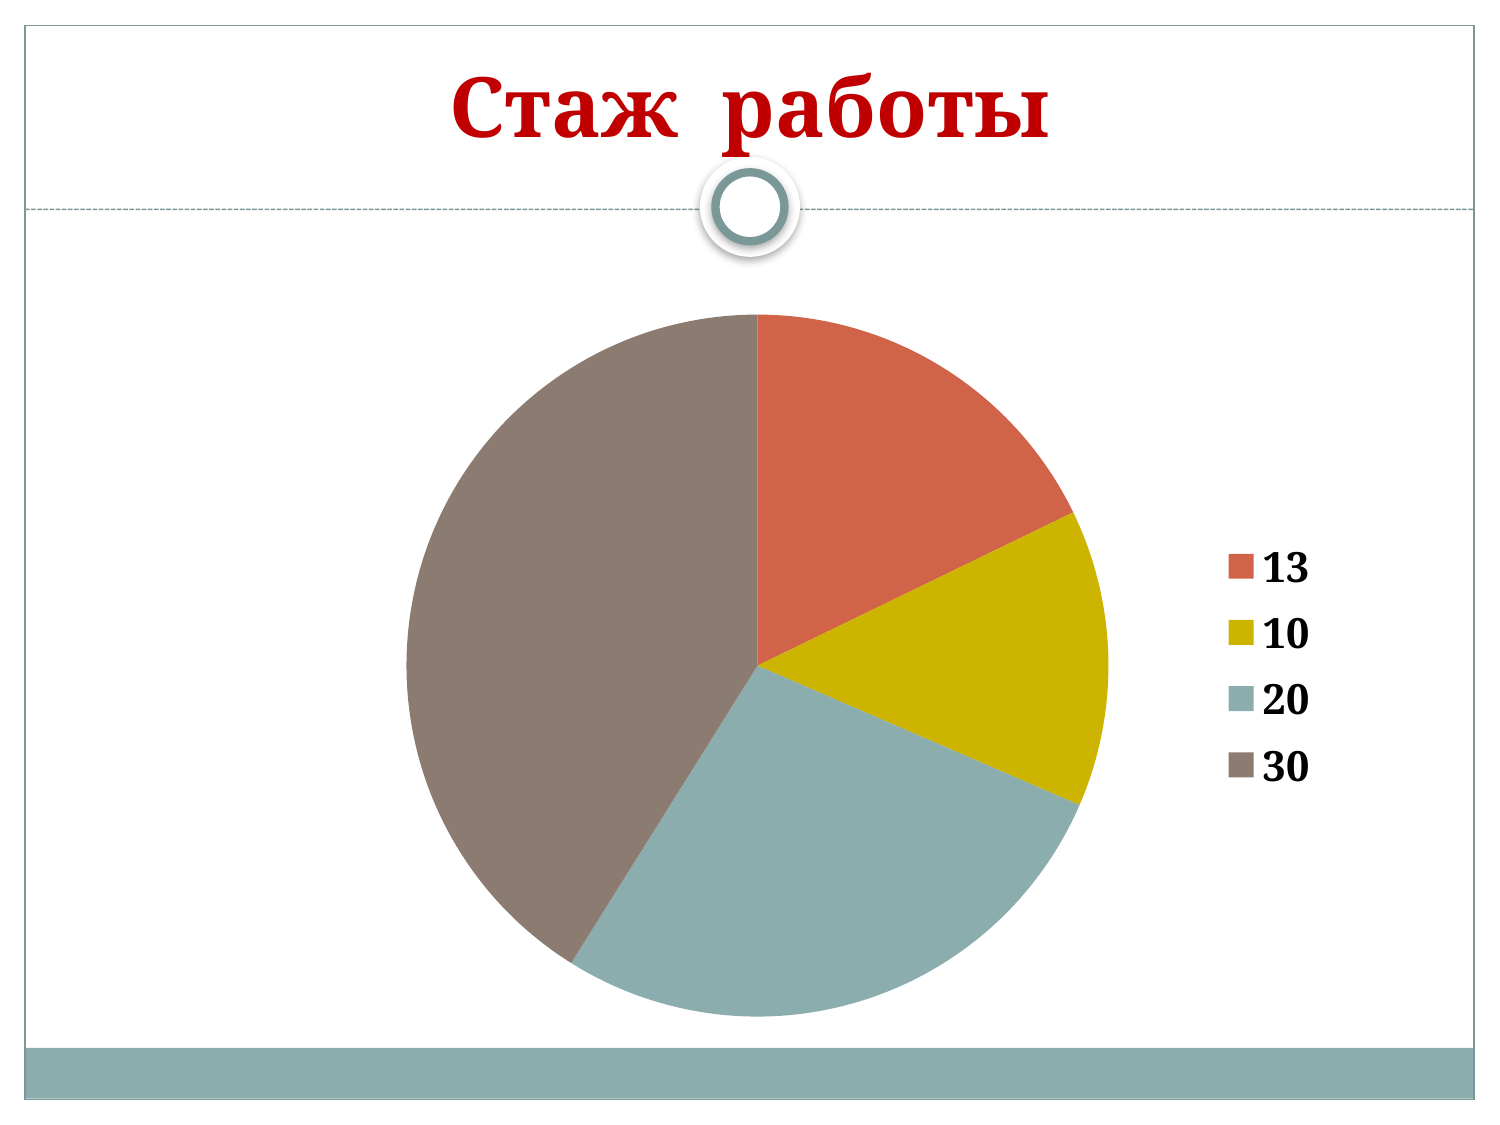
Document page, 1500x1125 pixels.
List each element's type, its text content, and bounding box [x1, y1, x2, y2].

chart [299, 299, 1337, 1032]
title Стаж работы [49, 37, 1450, 162]
